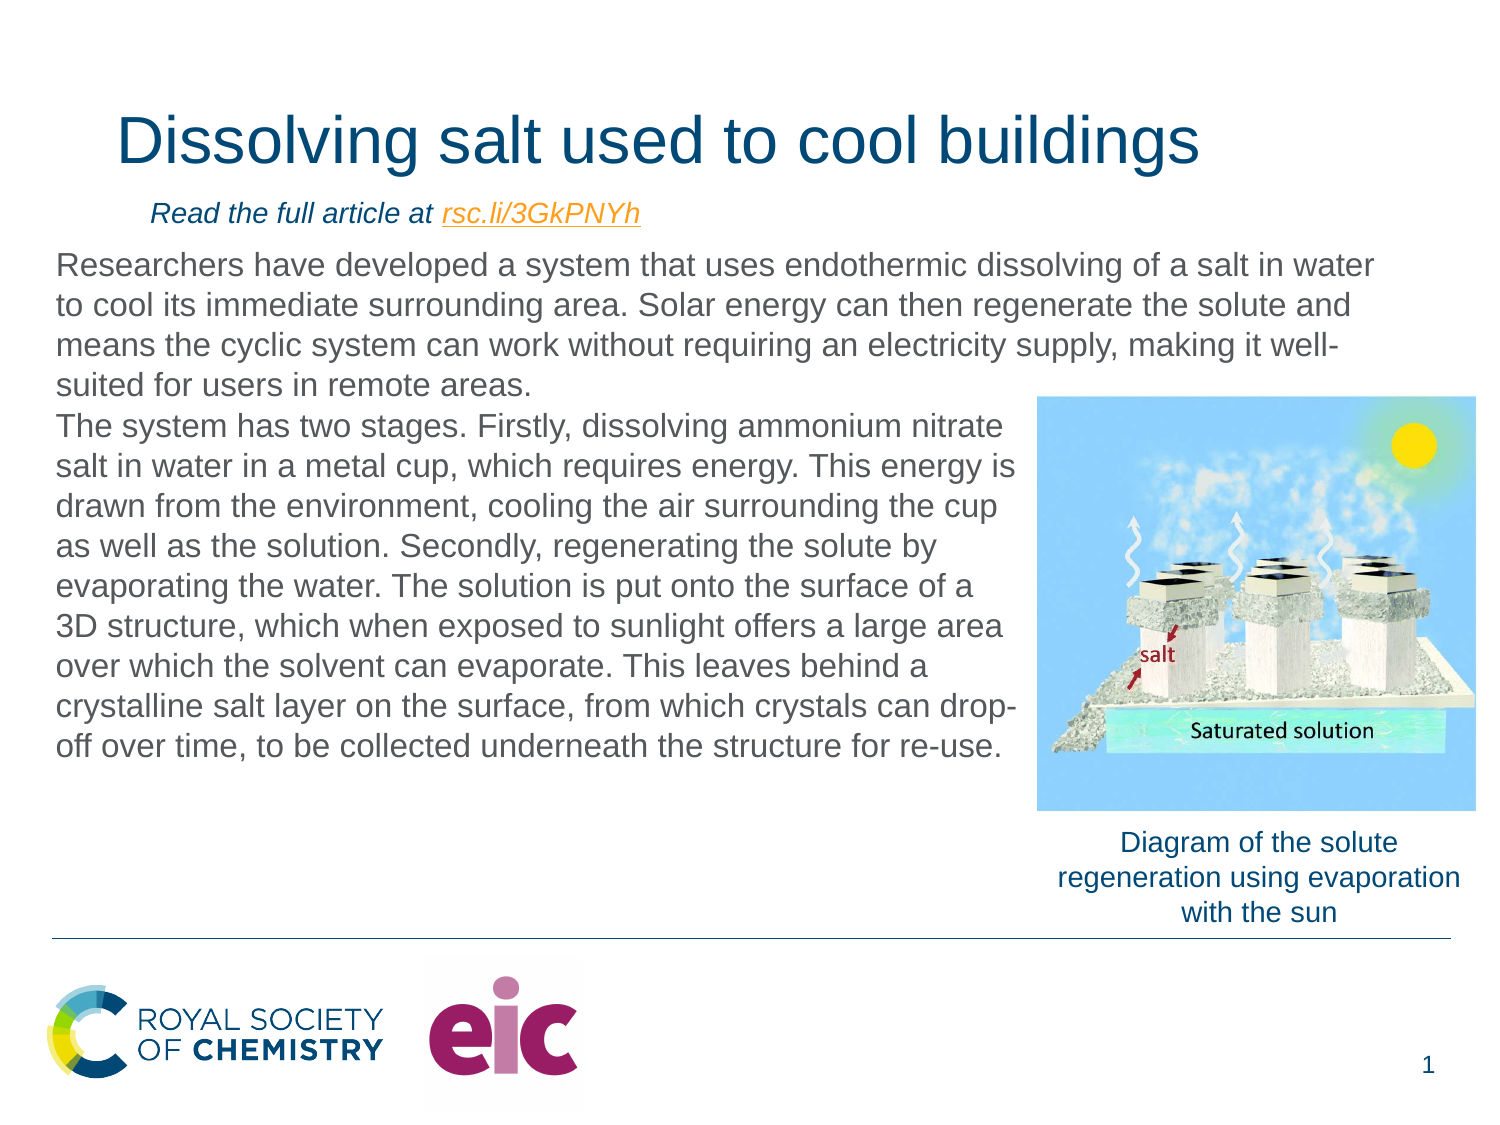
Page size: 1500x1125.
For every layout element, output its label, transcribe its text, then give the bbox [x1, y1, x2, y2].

text_box Diagram of the solute regeneration using evaporation with the sun [1028, 815, 1491, 936]
text_box Researchers have developed a system that uses endothermic dissolving of a salt in water to cool its immediate surrounding area. Solar energy can then regenerate the solute and means the cyclic system can work without requiring an electricity supply, making it well-suited for users in remote areas. [40, 235, 1419, 397]
text_box The system has two stages. Firstly, dissolving ammonium nitrate salt in water in a metal cup, which requires energy. This energy is drawn from the environment, cooling the air surrounding the cup as well as the solution. Secondly, regenerating the solute by evaporating the water. The solution is put onto the surface of a 3D structure, which when exposed to sunlight offers a large area over which the solvent can evaporate. This leaves behind a crystalline salt layer on the surface, from which crystals can drop-off over time, to be collected underneath the structure for re-use. [40, 397, 1037, 772]
picture [0, 938, 583, 1125]
title Dissolving salt used to cool buildings [101, 33, 1419, 235]
text_box Read the full article at rsc.li/3GkPNYh [135, 187, 1282, 235]
slide_number 1 [1113, 1033, 1451, 1094]
picture [1037, 394, 1478, 812]
